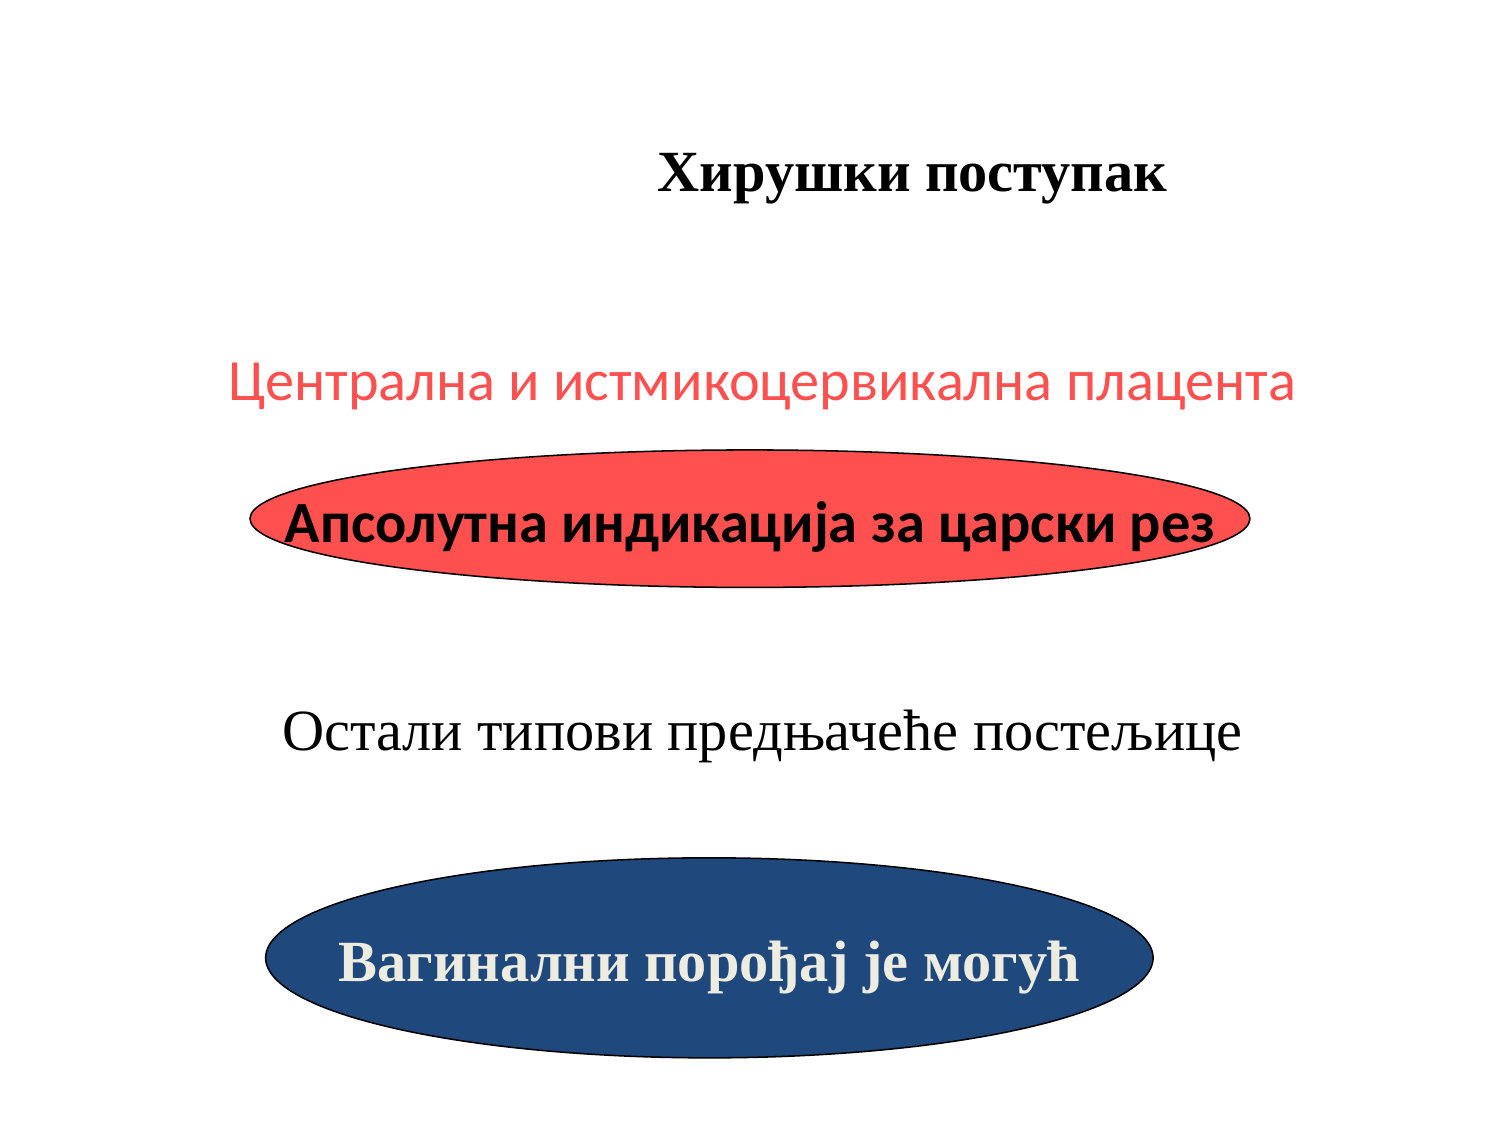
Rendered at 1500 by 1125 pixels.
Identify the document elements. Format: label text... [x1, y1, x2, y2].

text_box Апсолутна индикација за царски рез [249, 449, 1250, 588]
title Хирушки поступак Централна и истмикоцервикална плацента Остали типови предњачеће постељице [112, 50, 1413, 1125]
text_box Вагинални порођај је могућ [265, 857, 1154, 1058]
